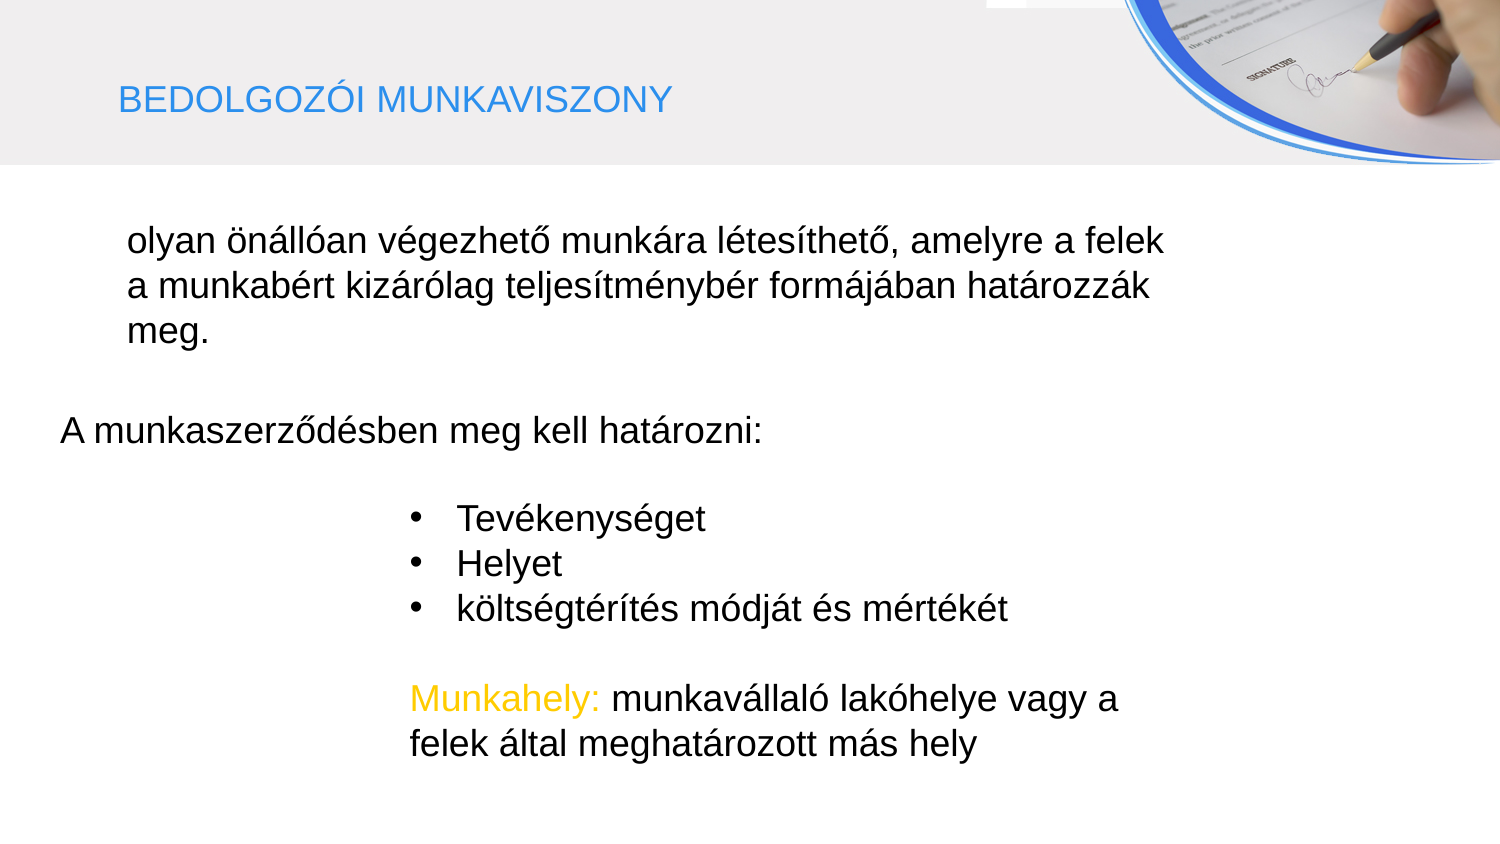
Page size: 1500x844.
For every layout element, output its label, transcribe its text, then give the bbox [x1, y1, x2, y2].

text_box Tevékenységet Helyet költségtérítés módját és mértékét Munkahely: munkavállaló lakóhelye vagy a felek által meghatározott más hely [394, 486, 1145, 772]
text_box A munkaszerződésben meg kell határozni: [45, 398, 779, 458]
text_box BEDOLGOZÓI MUNKAVISZONY [103, 67, 689, 128]
picture [0, 0, 1500, 844]
text_box olyan önállóan végezhető munkára létesíthető, amelyre a felek a munkabért kizárólag teljesítménybér formájában határozzák meg. [112, 209, 1196, 359]
